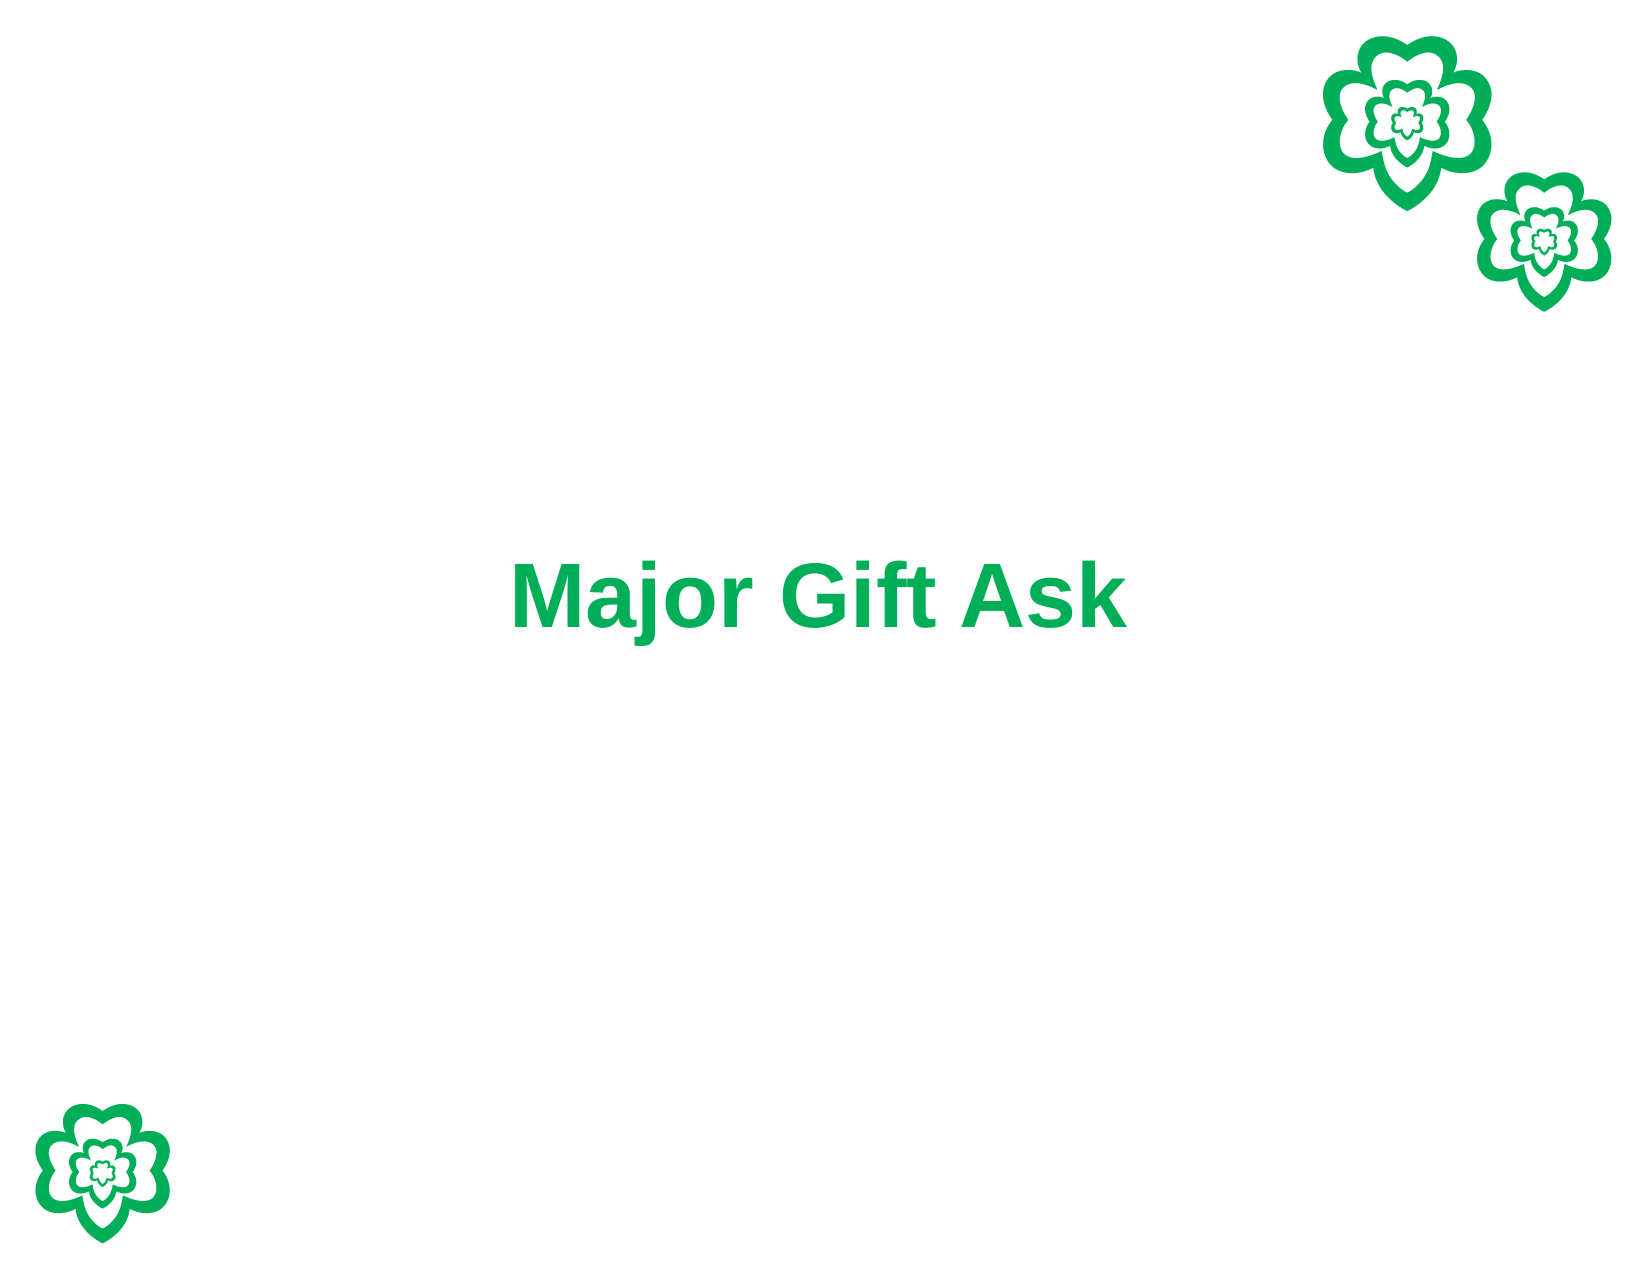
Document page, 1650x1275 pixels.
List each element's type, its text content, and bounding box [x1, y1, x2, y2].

picture [0, 0, 1650, 1275]
title Major Gift Ask [235, 528, 1402, 678]
